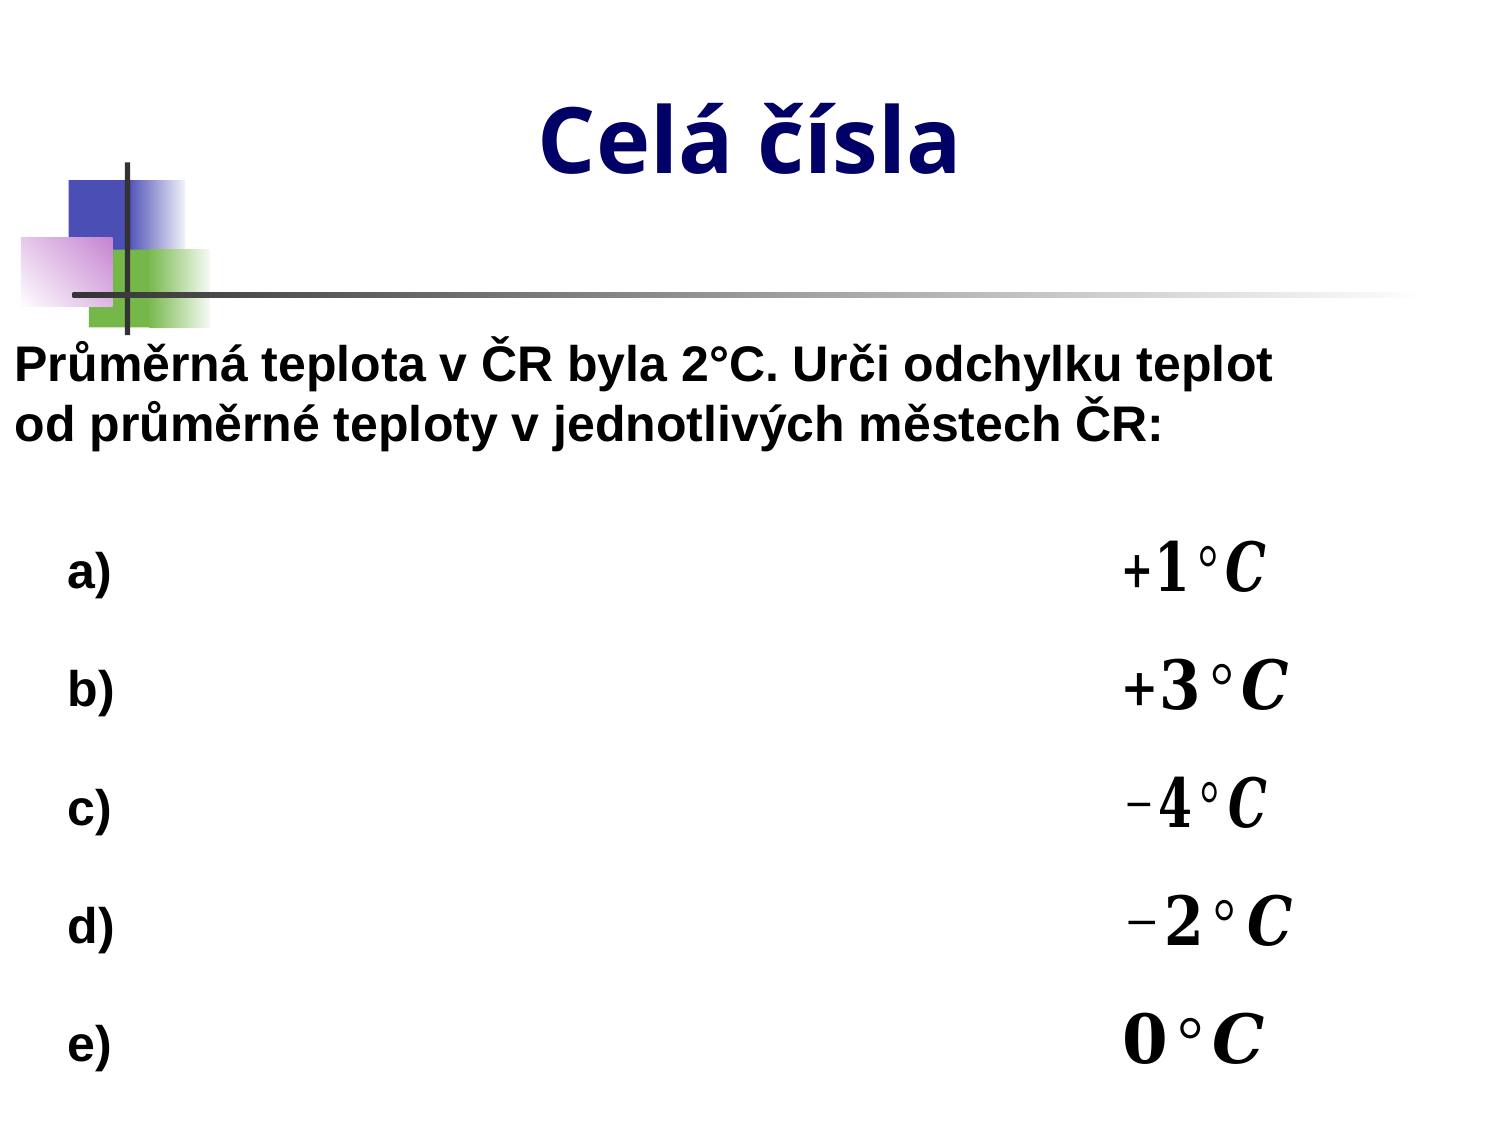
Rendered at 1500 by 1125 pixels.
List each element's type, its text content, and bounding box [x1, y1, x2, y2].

title Celá čísla [463, 89, 1037, 200]
text_box Průměrná teplota v ČR byla 2°C. Urči odchylku teplot od průměrné teploty v jednotlivých městech ČR: [0, 324, 1500, 460]
